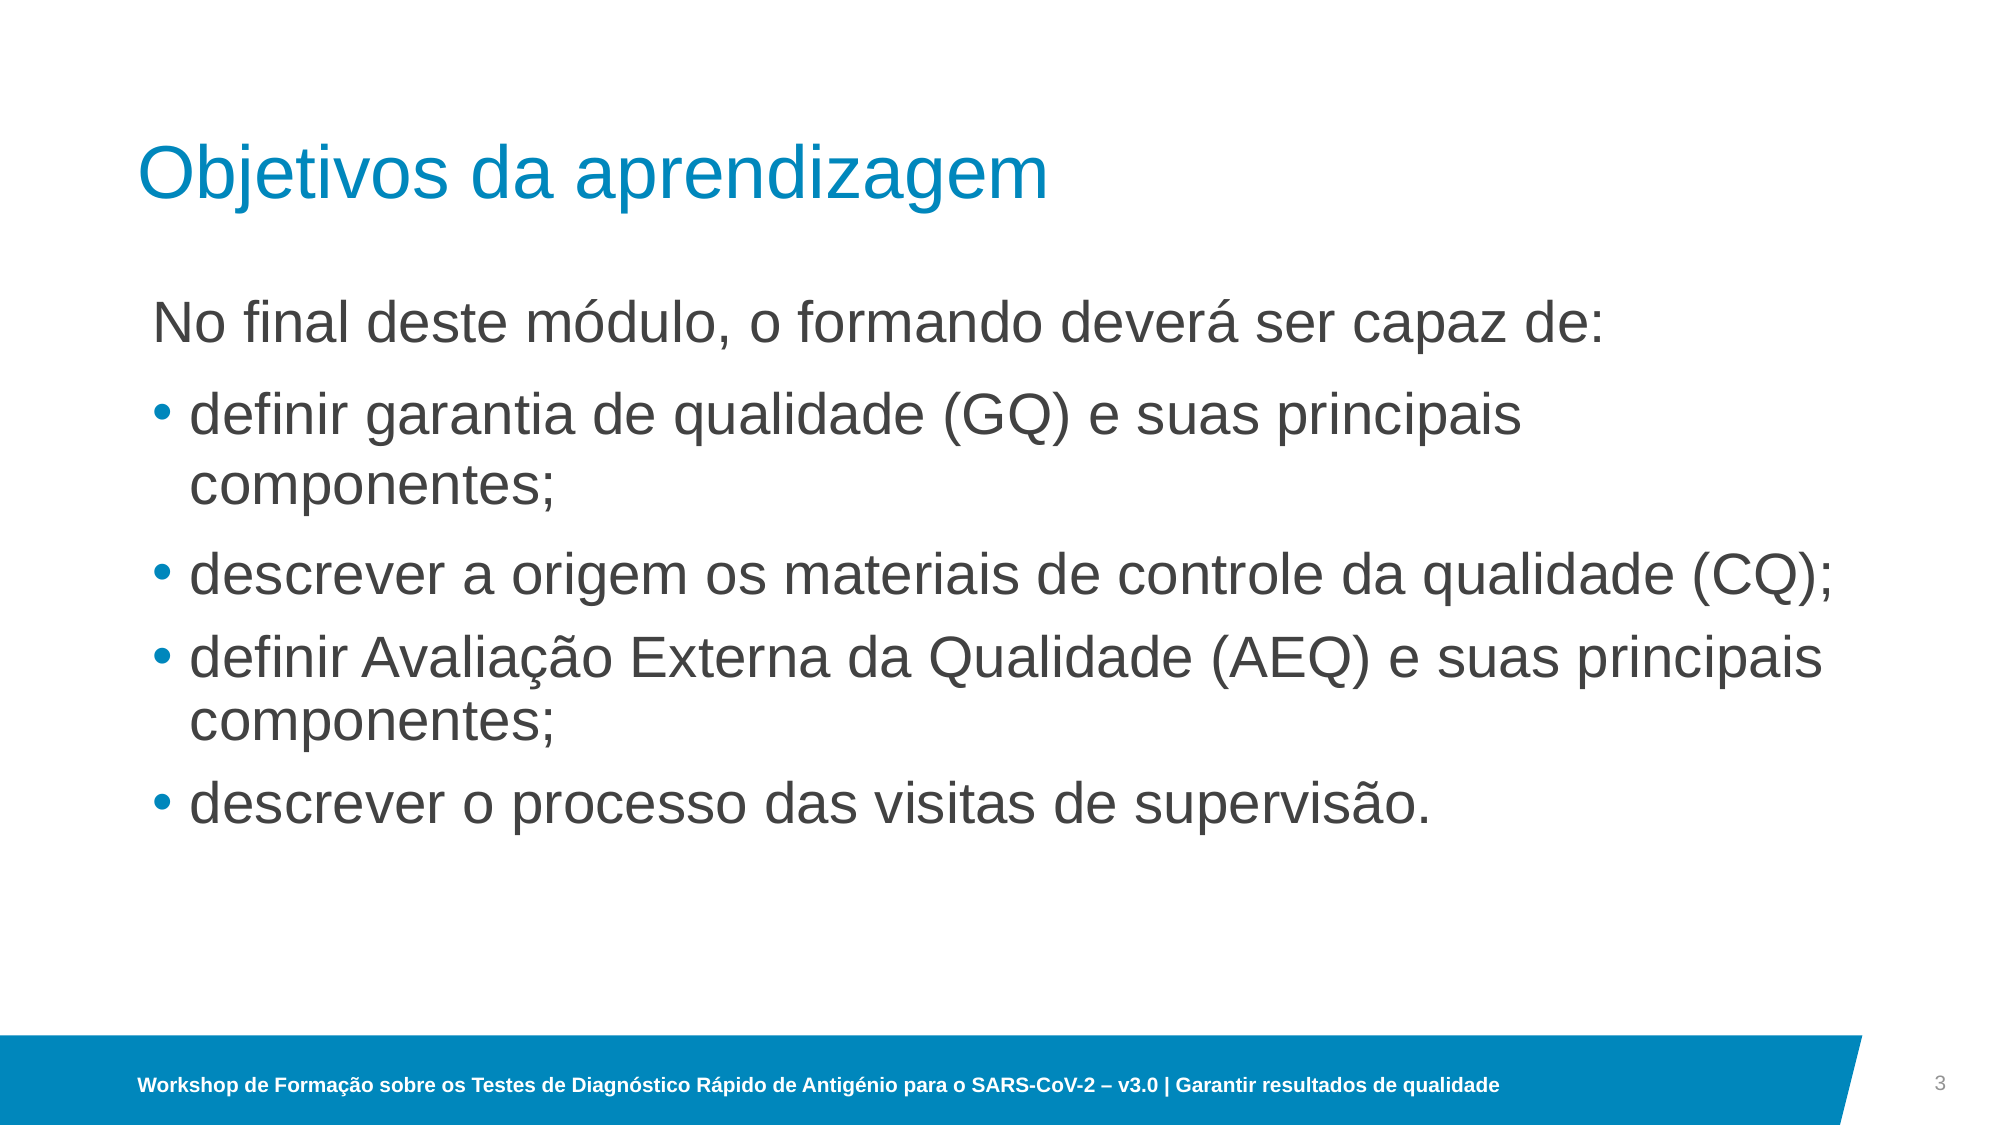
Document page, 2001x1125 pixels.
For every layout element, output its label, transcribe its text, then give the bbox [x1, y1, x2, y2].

title Objetivos da aprendizagem [137, 59, 1863, 215]
list No final deste módulo, o formando deverá ser capaz de: definir garantia de qualidade (GQ) e suas principais componentes; descrever a origem os materiais de controle da qualidade (CQ); definir Avaliação Externa da Qualidade (AEQ) e suas principais componentes; descrever o processo das visitas de supervisão. [137, 284, 1863, 1014]
footer Workshop de Formação sobre os Testes de Diagnóstico Rápido de Antigénio para o SARS-CoV-2 – v3.0 | Garantir resultados de qualidade [137, 1042, 1642, 1125]
slide_number 3 [1862, 1035, 1947, 1125]
